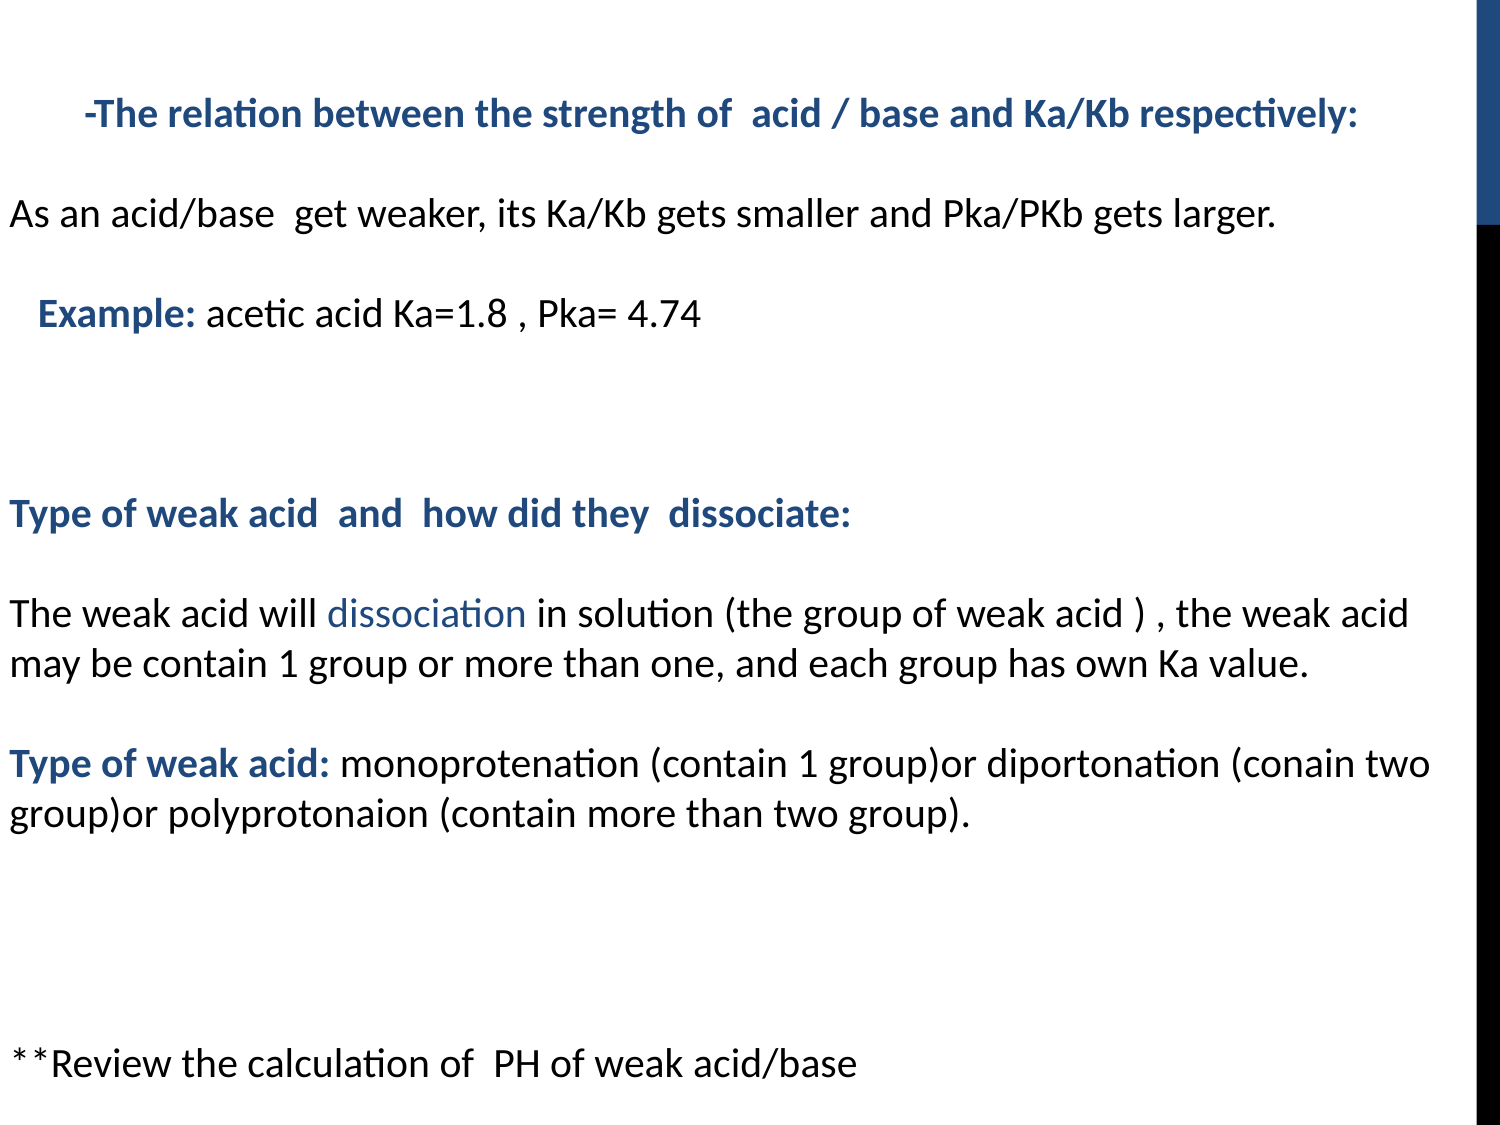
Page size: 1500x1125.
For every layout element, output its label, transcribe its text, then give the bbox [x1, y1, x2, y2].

text_box -The relation between the strength of acid / base and Ka/Kb respectively: As an acid/base get weaker, its Ka/Kb gets smaller and Pka/PKb gets larger. Example: acetic acid Ka=1.8 , Pka= 4.74 Type of weak acid and how did they dissociate: The weak acid will dissociation in solution (the group of weak acid ) , the weak acid may be contain 1 group or more than one, and each group has own Ka value. Type of weak acid: monoprotenation (contain 1 group)or diportonation (conain two group)or polyprotonaion (contain more than two group). **Review the calculation of PH of weak acid/base [0, 78, 1454, 1125]
